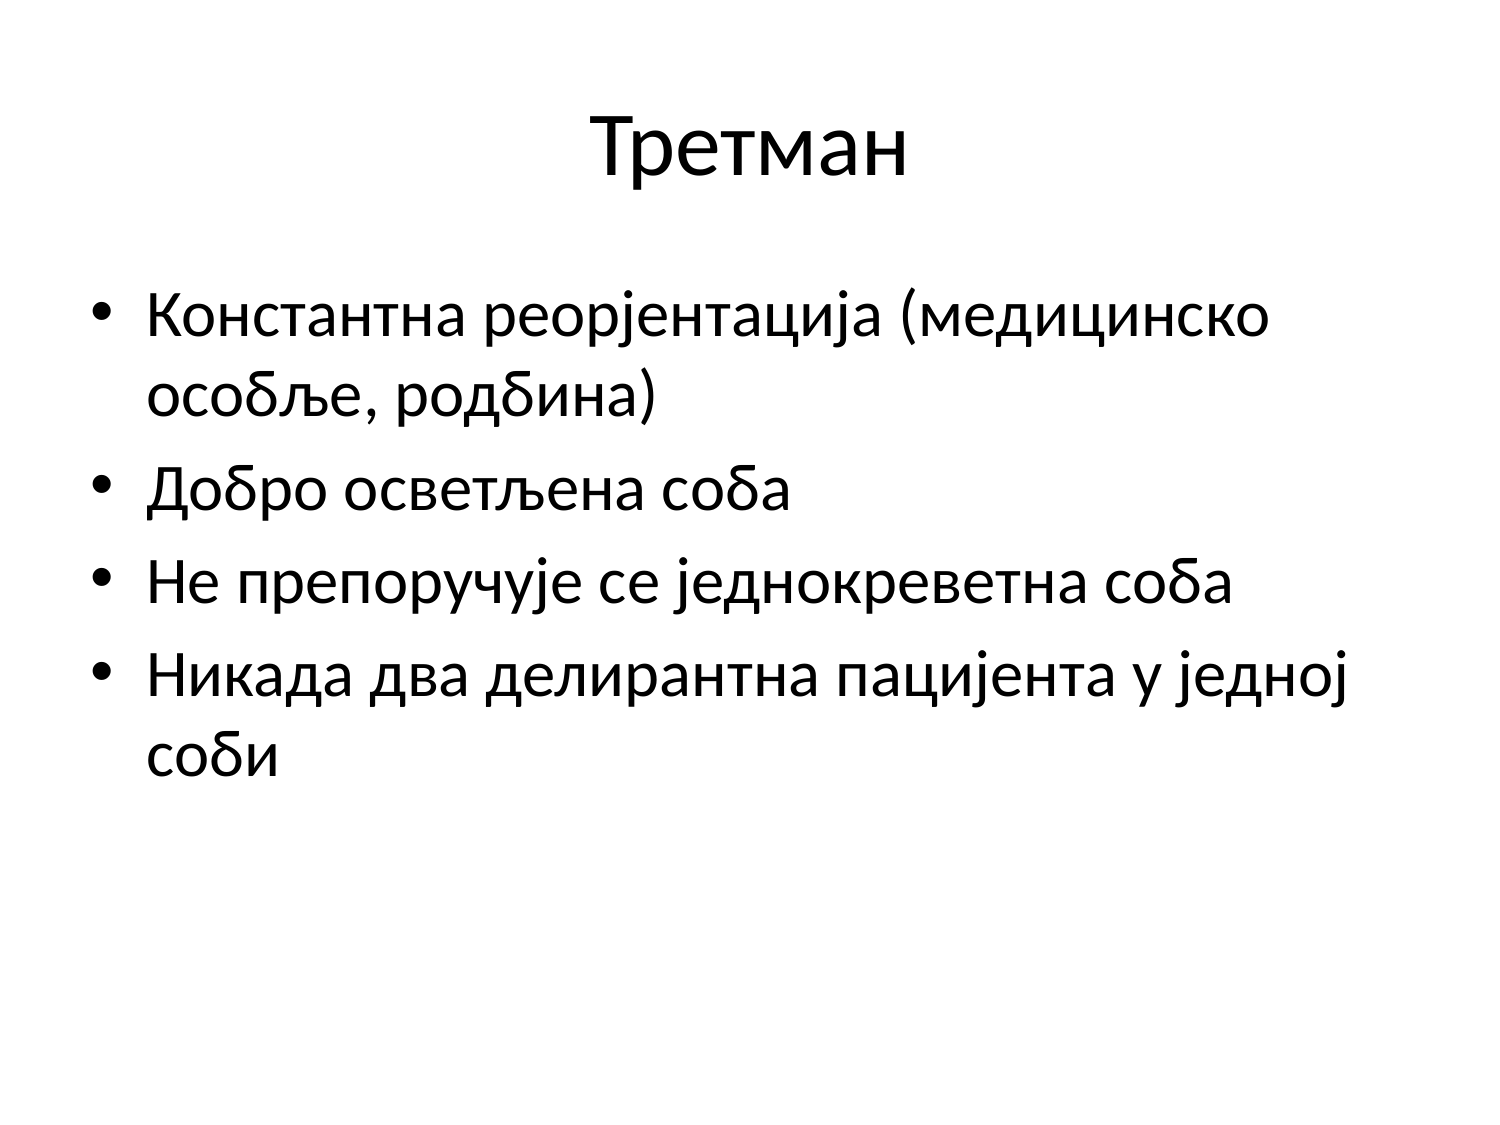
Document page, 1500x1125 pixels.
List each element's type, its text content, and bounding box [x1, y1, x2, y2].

title Третман [75, 45, 1425, 233]
list Константна реорјентација (медицинско особље, родбина) Добро осветљена соба Не препоручује се једнокреветна соба Никада два делирантна пацијента у једној соби [75, 262, 1425, 1005]
